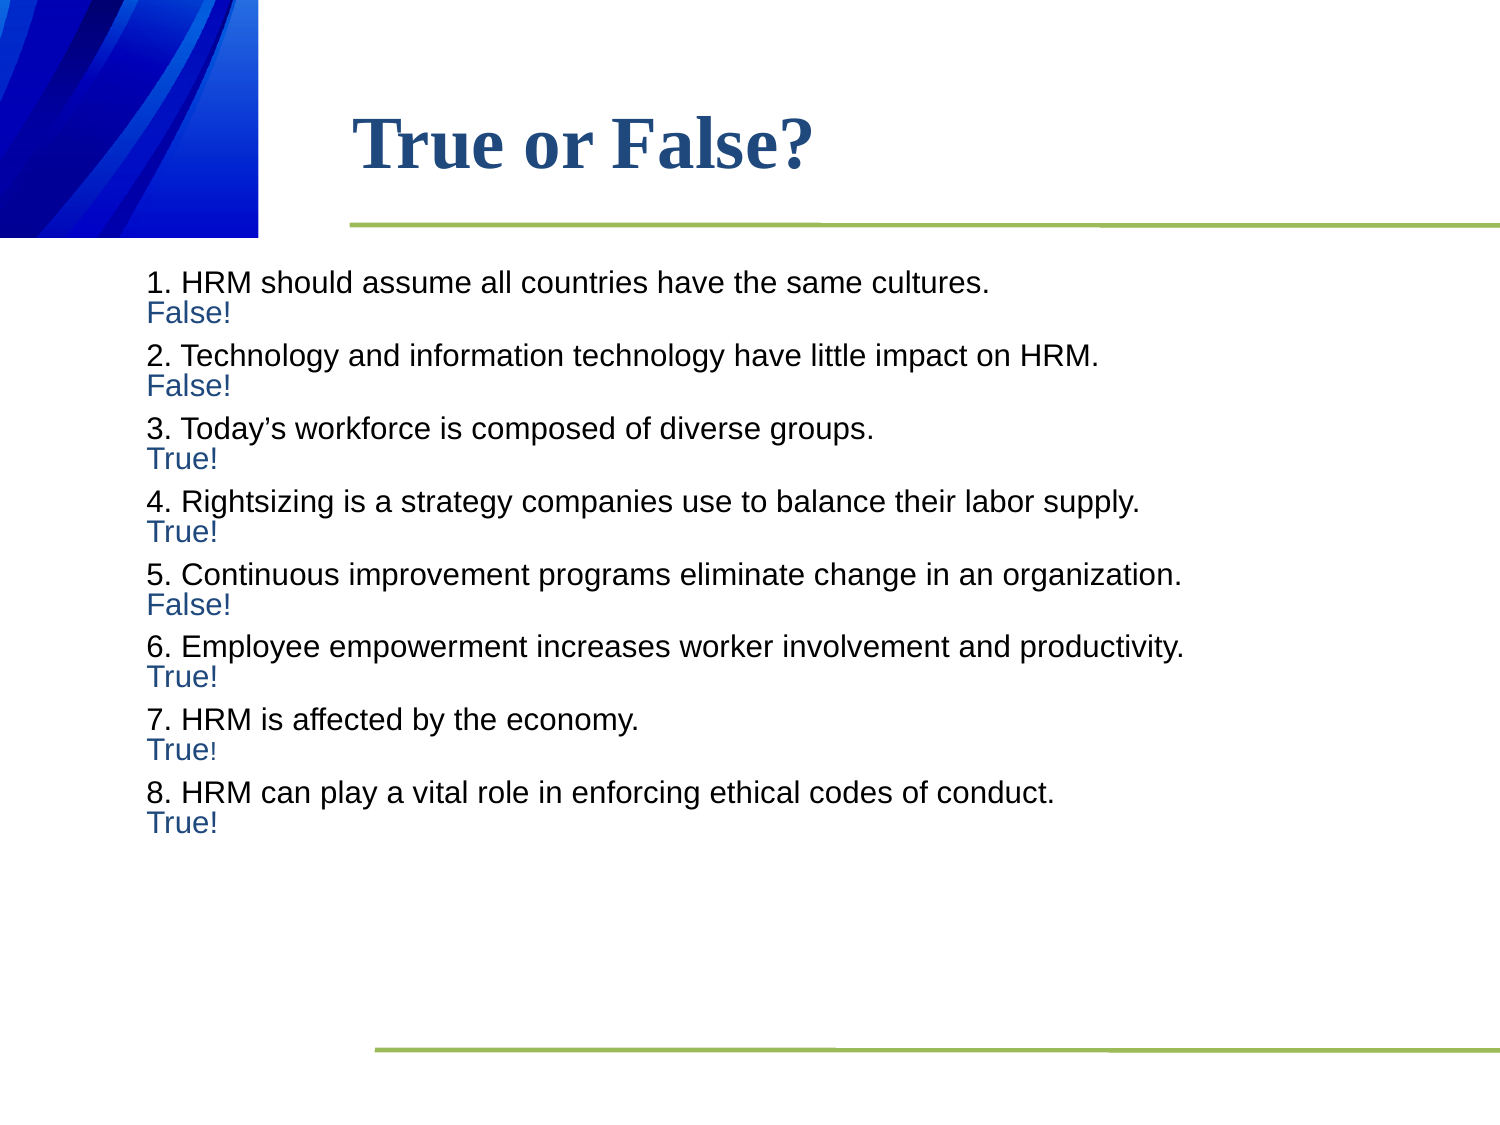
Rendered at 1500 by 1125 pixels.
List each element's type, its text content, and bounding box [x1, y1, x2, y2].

list 1. HRM should assume all countries have the same cultures. False! 2. Technology and information technology have little impact on HRM. False! 3. Today’s workforce is composed of diverse groups. True! 4. Rightsizing is a strategy companies use to balance their labor supply. True! 5. Continuous improvement programs eliminate change in an organization. False! 6. Employee empowerment increases worker involvement and productivity. True! 7. HRM is affected by the economy. True! 8. HRM can play a vital role in enforcing ethical codes of conduct. True! [75, 262, 1425, 1005]
picture [0, 0, 259, 238]
title True or False? [337, 45, 1425, 233]
